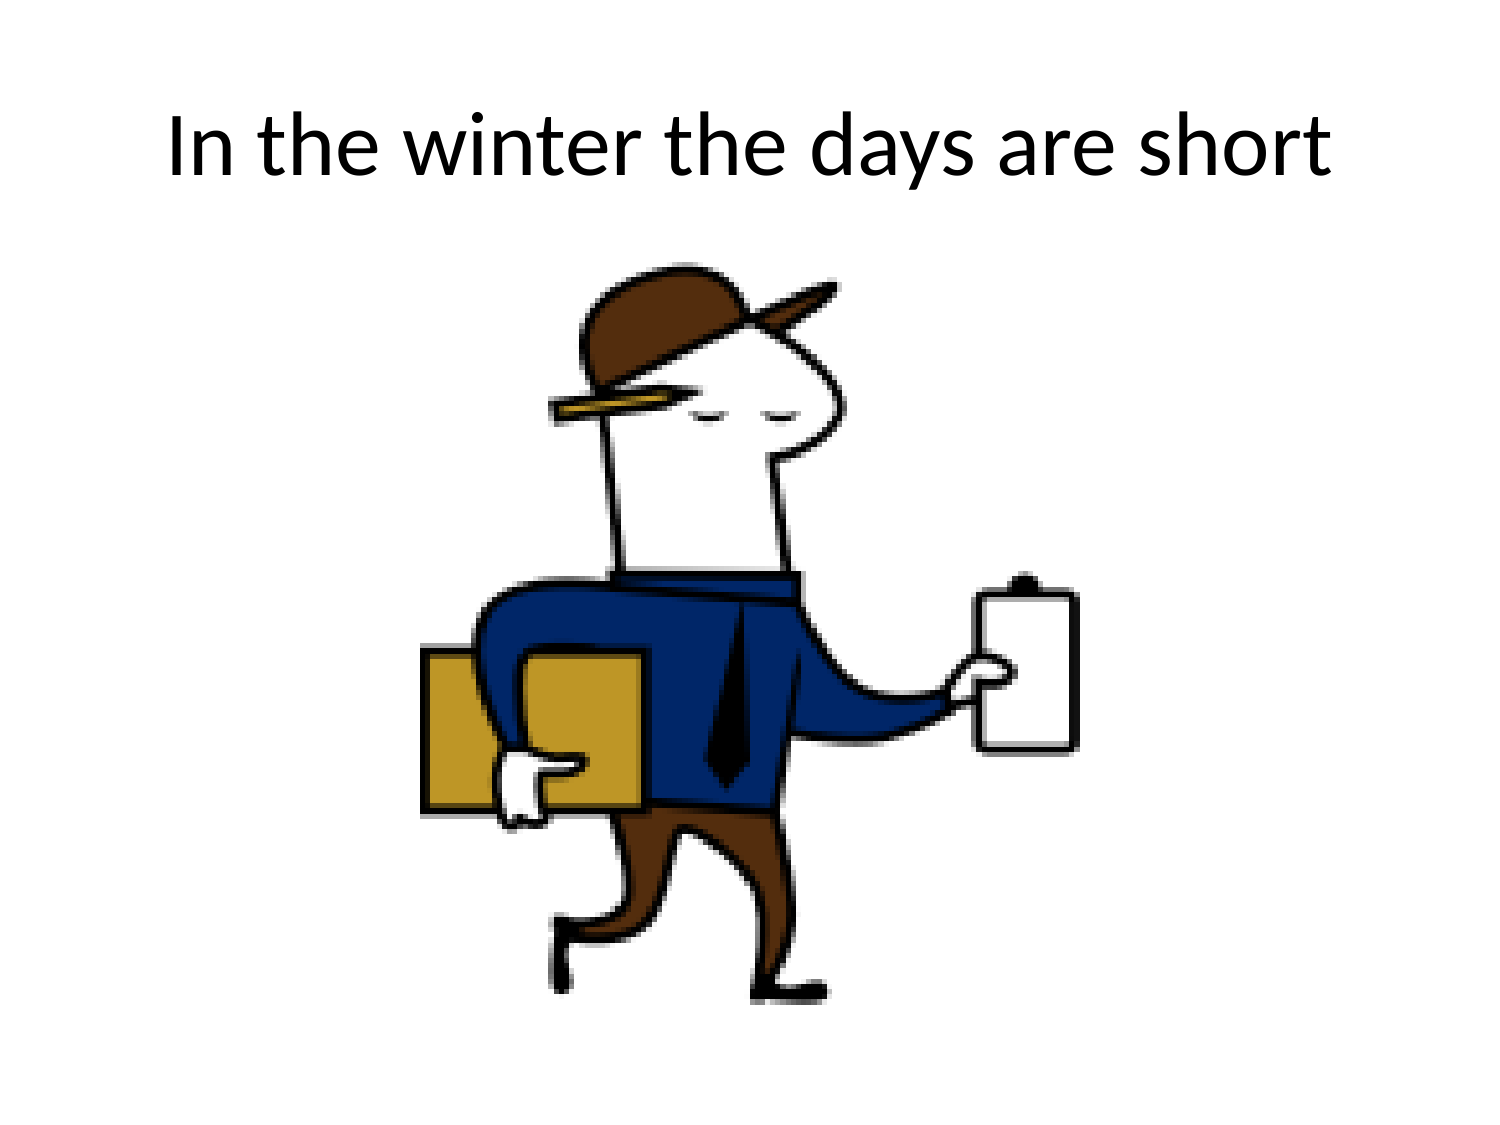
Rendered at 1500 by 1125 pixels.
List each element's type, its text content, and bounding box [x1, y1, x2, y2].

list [74, 262, 1426, 1006]
title In the winter the days are short [75, 45, 1425, 233]
